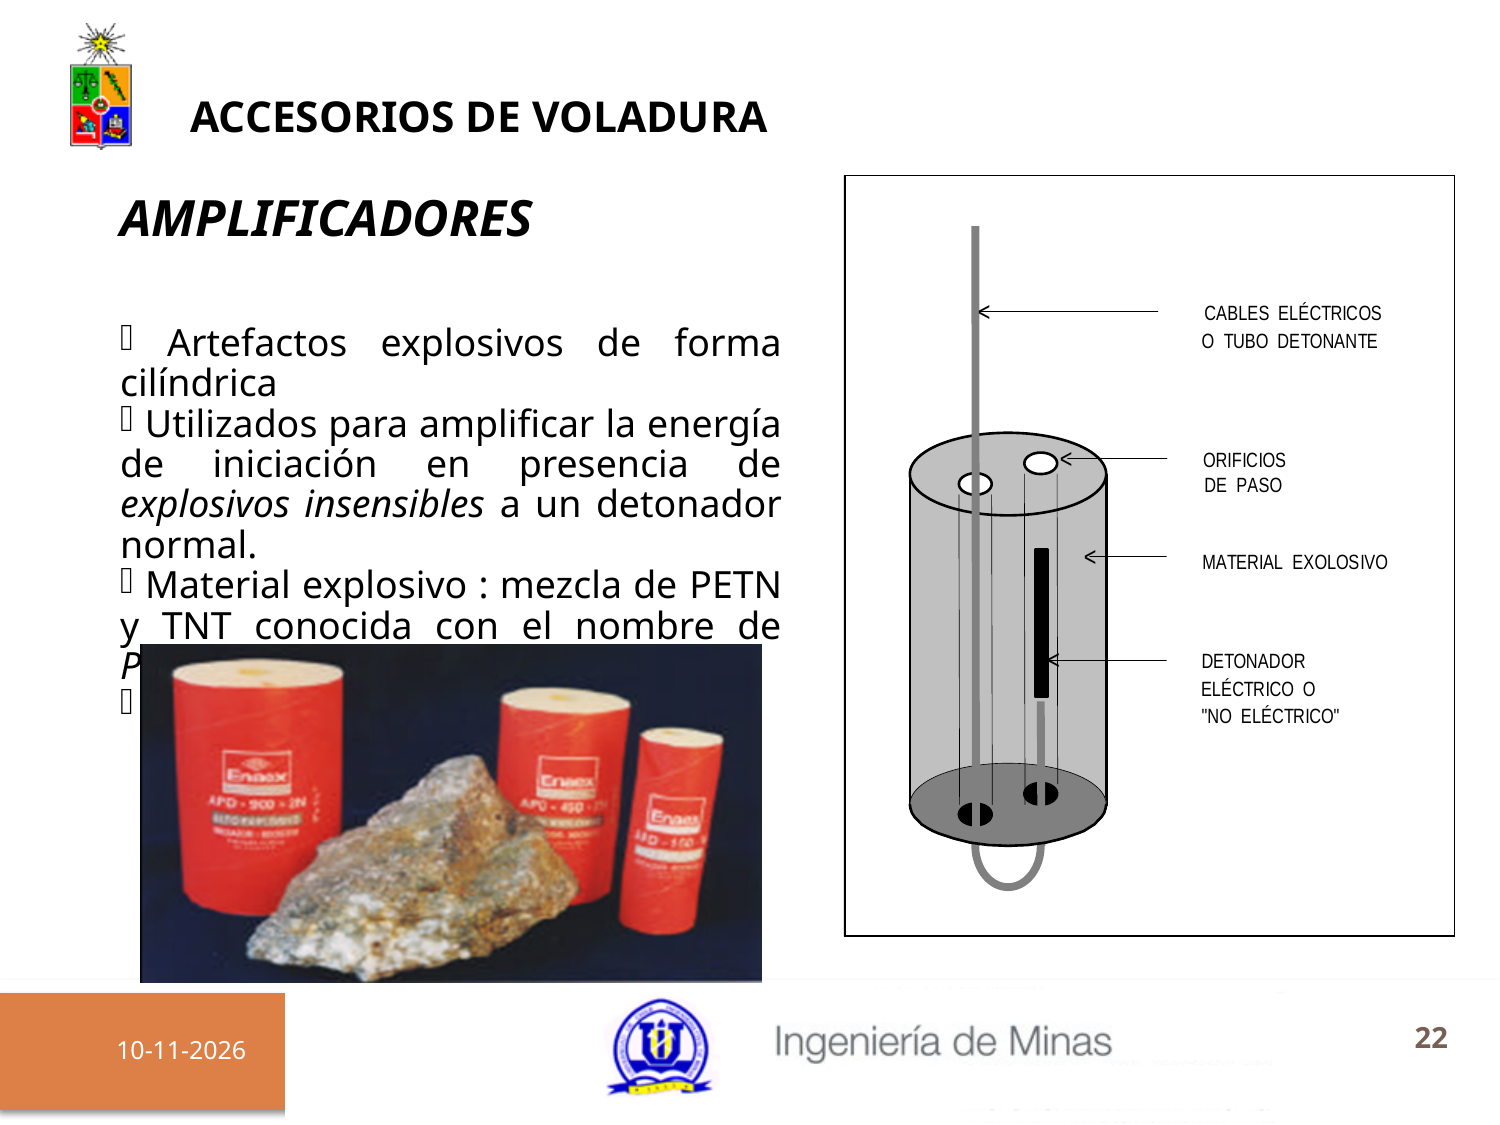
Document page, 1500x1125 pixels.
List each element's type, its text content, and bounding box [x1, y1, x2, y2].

text_box Accesorios de voladura [175, 81, 1266, 148]
picture [140, 644, 1500, 1125]
text_box Artefactos explosivos de forma cilíndrica Utilizados para amplificar la energía de iniciación en presencia de explosivos insensibles a un detonador normal. Material explosivo : mezcla de PETN y TNT conocida con el nombre de PENTOLITA. Función : INICIACIÓN [105, 316, 797, 736]
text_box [843, 175, 1456, 938]
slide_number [12, 995, 279, 1108]
text_box amplificadores [105, 187, 837, 254]
picture [69, 23, 132, 151]
